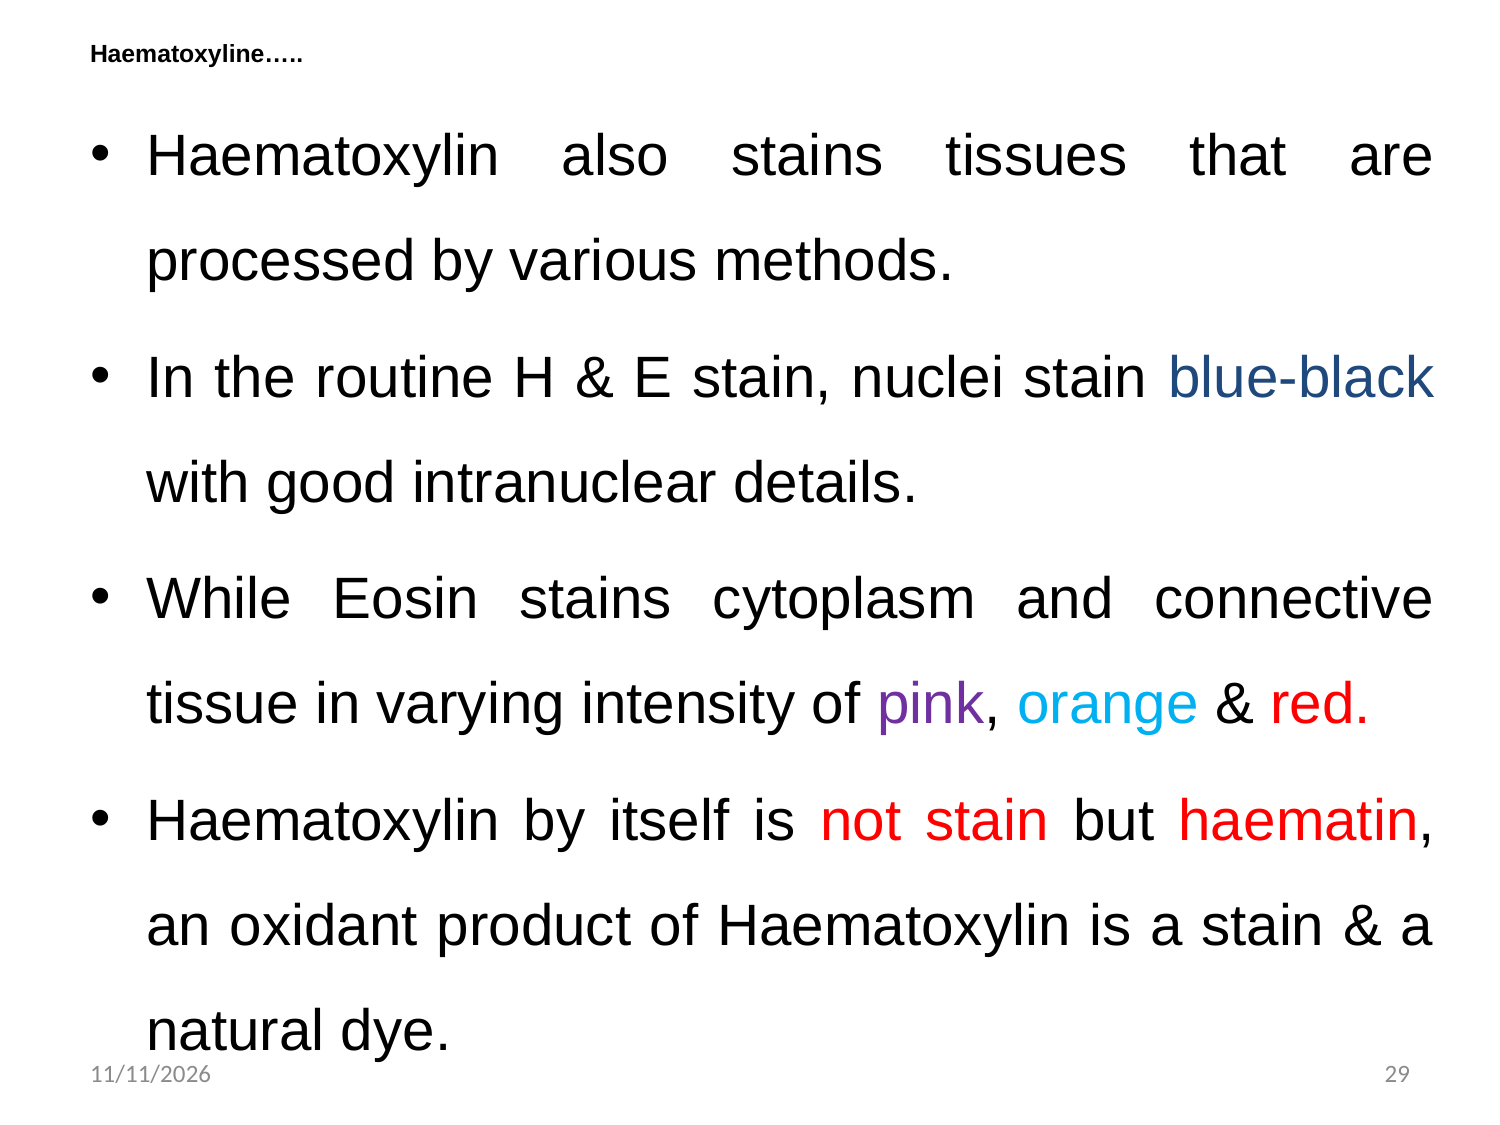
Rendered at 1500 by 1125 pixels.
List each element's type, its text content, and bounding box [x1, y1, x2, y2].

title Haematoxyline….. [75, 0, 1425, 75]
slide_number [75, 1042, 425, 1103]
slide_number 29 [1074, 1042, 1425, 1103]
list Haematoxylin also stains tissues that are processed by various methods. In the routine H & E stain, nuclei stain blue-black with good intranuclear details. While Eosin stains cytoplasm and connective tissue in varying intensity of pink, orange & red. Haematoxylin by itself is not stain but haematin, an oxidant product of Haematoxylin is a stain & a natural dye. [75, 75, 1450, 1043]
